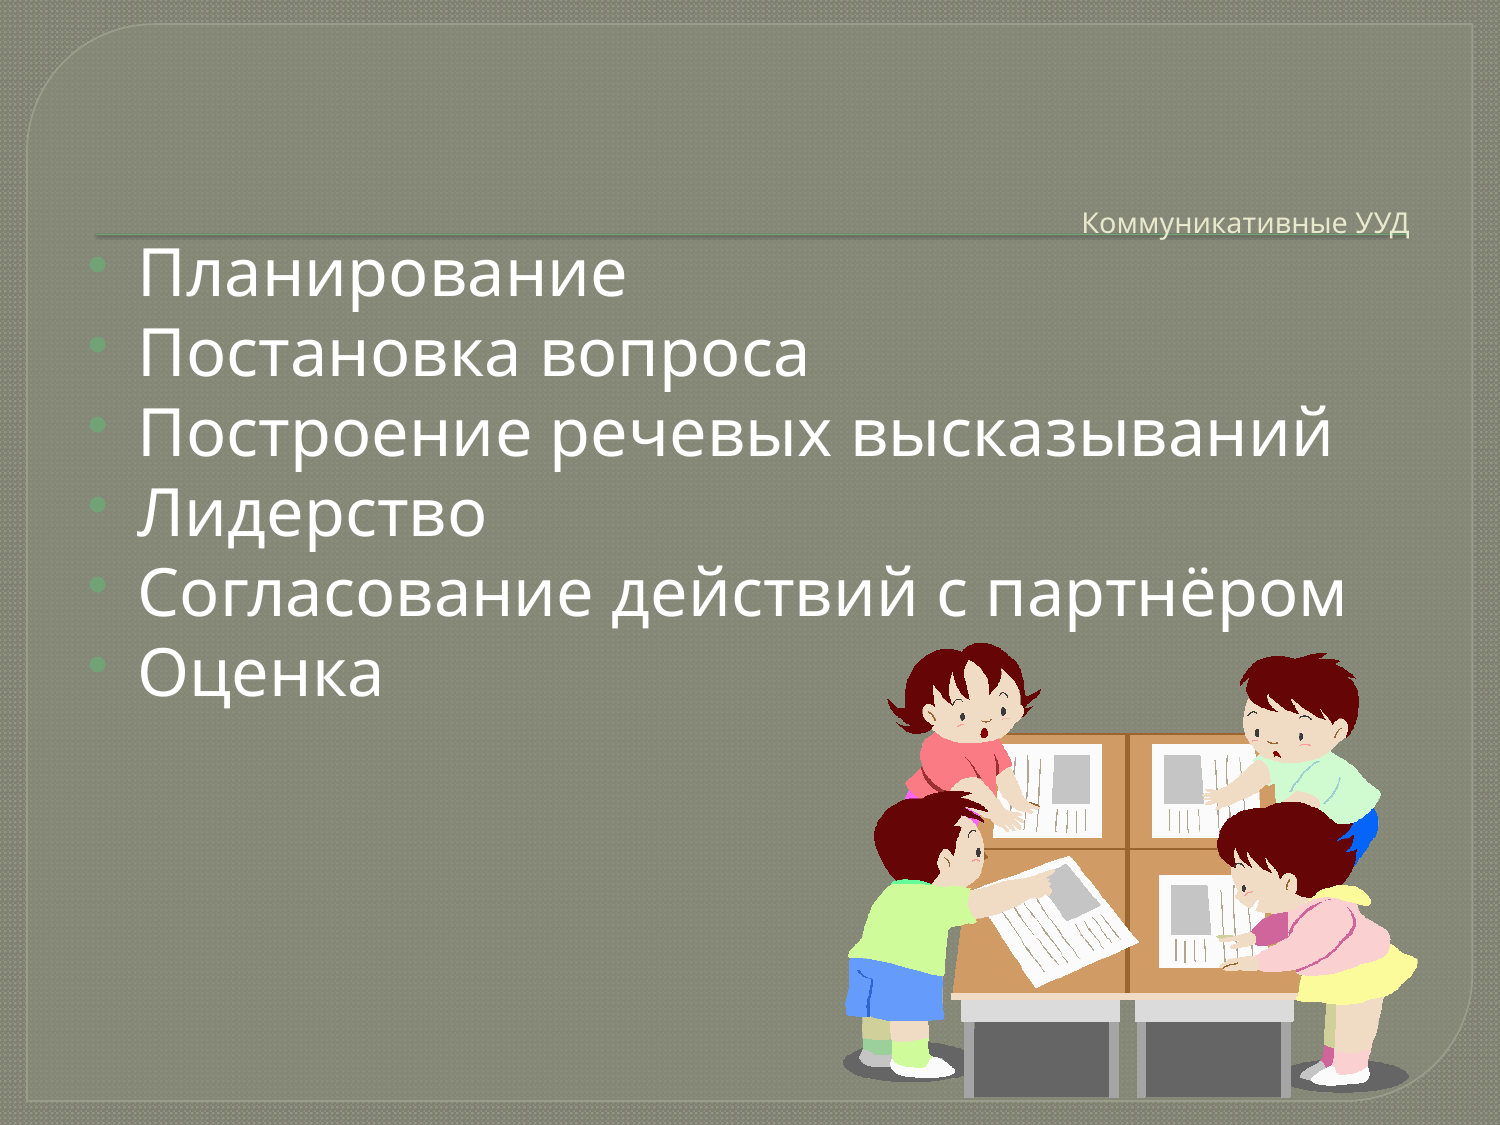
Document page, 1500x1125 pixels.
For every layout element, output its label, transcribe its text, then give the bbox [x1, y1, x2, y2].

title Коммуникативные УУД [75, 93, 1425, 222]
picture [843, 639, 1418, 1098]
list Планирование Постановка вопроса Построение речевых высказываний Лидерство Согласование действий с партнёром Оценка [75, 222, 1442, 903]
